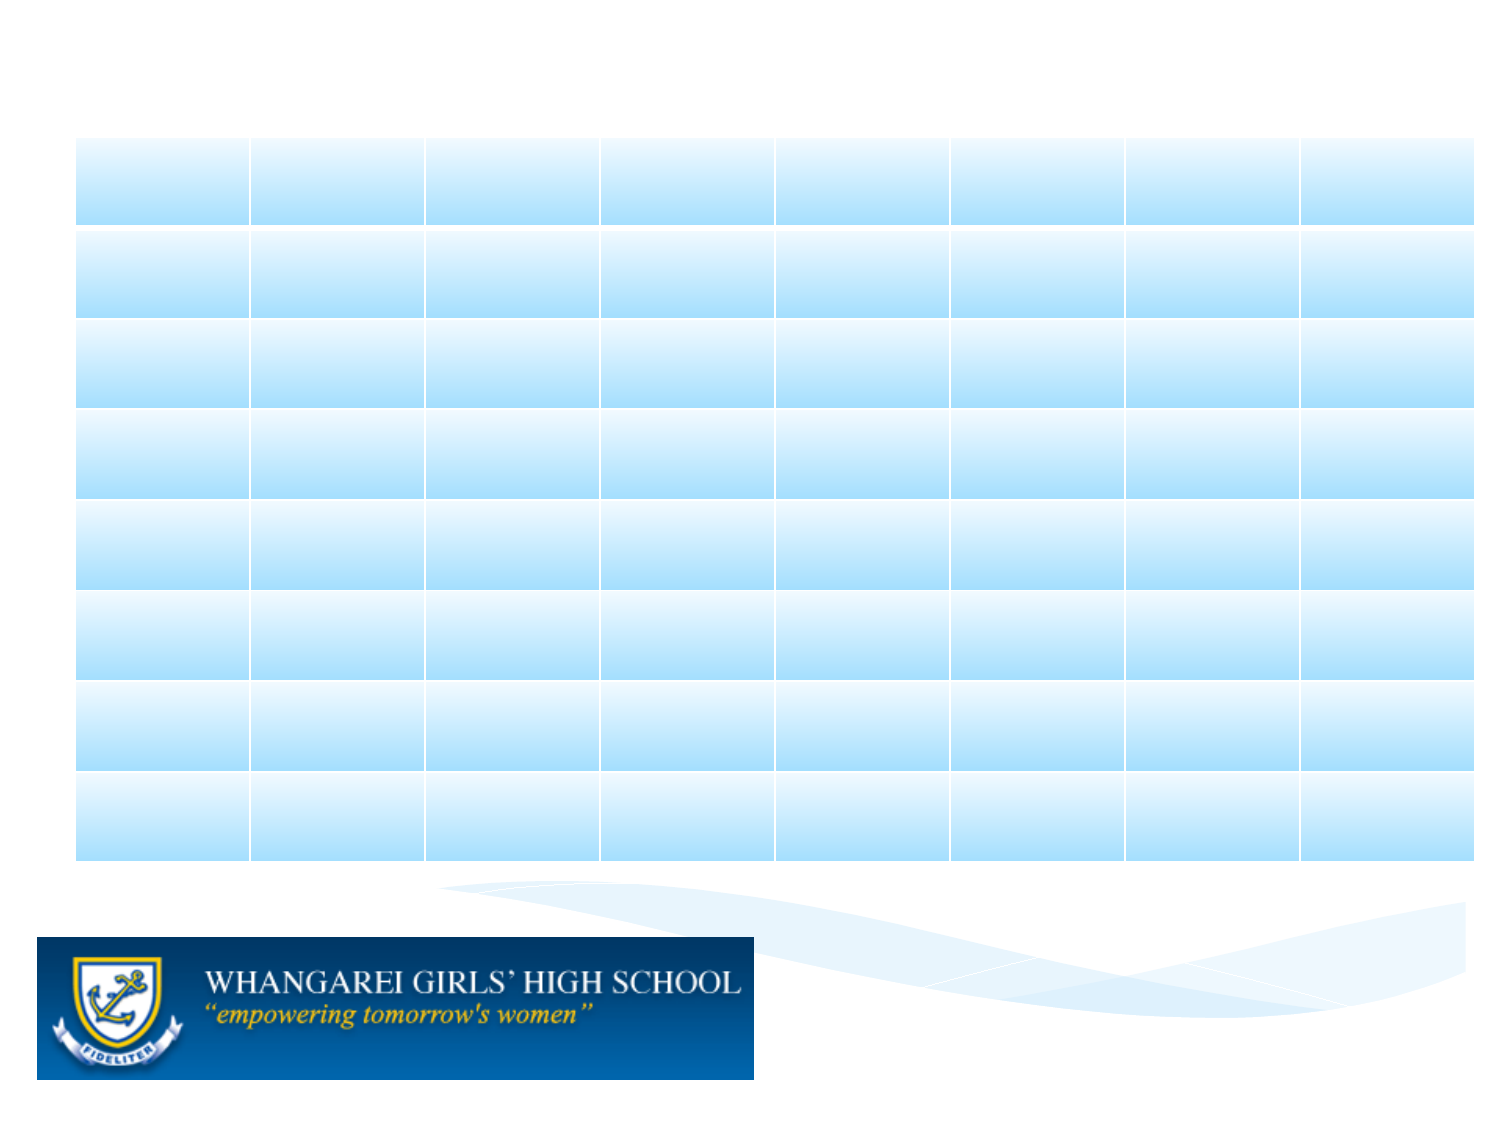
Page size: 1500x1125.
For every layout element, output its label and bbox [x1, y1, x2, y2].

table_cell [776, 501, 949, 590]
table_cell [1126, 231, 1299, 318]
table_cell [76, 773, 249, 861]
table_cell [251, 682, 424, 771]
table_cell [426, 231, 599, 318]
table_cell [776, 591, 949, 680]
table_cell [951, 320, 1124, 408]
table_cell [251, 320, 424, 408]
table_cell [426, 320, 599, 408]
table_cell [76, 682, 249, 771]
table_cell [776, 320, 949, 408]
table_cell [951, 410, 1124, 499]
table_cell [1301, 410, 1474, 499]
table_header [251, 138, 424, 225]
table_cell [951, 501, 1124, 590]
table_cell [426, 682, 599, 771]
table_cell [251, 773, 424, 861]
table_cell [1126, 591, 1299, 680]
picture [37, 937, 754, 1080]
table_header [951, 138, 1124, 225]
table_cell [76, 320, 249, 408]
table_cell [951, 682, 1124, 771]
table_cell [1126, 501, 1299, 590]
table_cell [426, 501, 599, 590]
table_cell [601, 231, 774, 318]
table_cell [1301, 320, 1474, 408]
table_cell [1301, 501, 1474, 590]
table_cell [776, 773, 949, 861]
table_cell [251, 591, 424, 680]
table_cell [76, 410, 249, 499]
table_cell [776, 410, 949, 499]
table_cell [1301, 591, 1474, 680]
table_cell [1301, 231, 1474, 318]
table_cell [426, 773, 599, 861]
table_header [76, 138, 249, 225]
table_cell [601, 501, 774, 590]
table_cell [1126, 773, 1299, 861]
table_cell [951, 773, 1124, 861]
table_cell [251, 231, 424, 318]
table_cell [1126, 682, 1299, 771]
table_cell [76, 231, 249, 318]
table_cell [601, 320, 774, 408]
table_cell [251, 501, 424, 590]
table_cell [601, 773, 774, 861]
table_cell [1301, 682, 1474, 771]
table_cell [951, 231, 1124, 318]
table_header [1126, 138, 1299, 225]
table_cell [1126, 410, 1299, 499]
table_cell [76, 501, 249, 590]
table_cell [1126, 320, 1299, 408]
table_cell [776, 682, 949, 771]
table_header [426, 138, 599, 225]
table_header [776, 138, 949, 225]
table_cell [251, 410, 424, 499]
table_header [601, 138, 774, 225]
table_cell [1301, 773, 1474, 861]
table_cell [601, 591, 774, 680]
table_cell [426, 591, 599, 680]
table_cell [601, 682, 774, 771]
table_header [1301, 138, 1474, 225]
table_cell [426, 410, 599, 499]
table_cell [776, 231, 949, 318]
table_cell [76, 591, 249, 680]
table_cell [601, 410, 774, 499]
table_cell [951, 591, 1124, 680]
